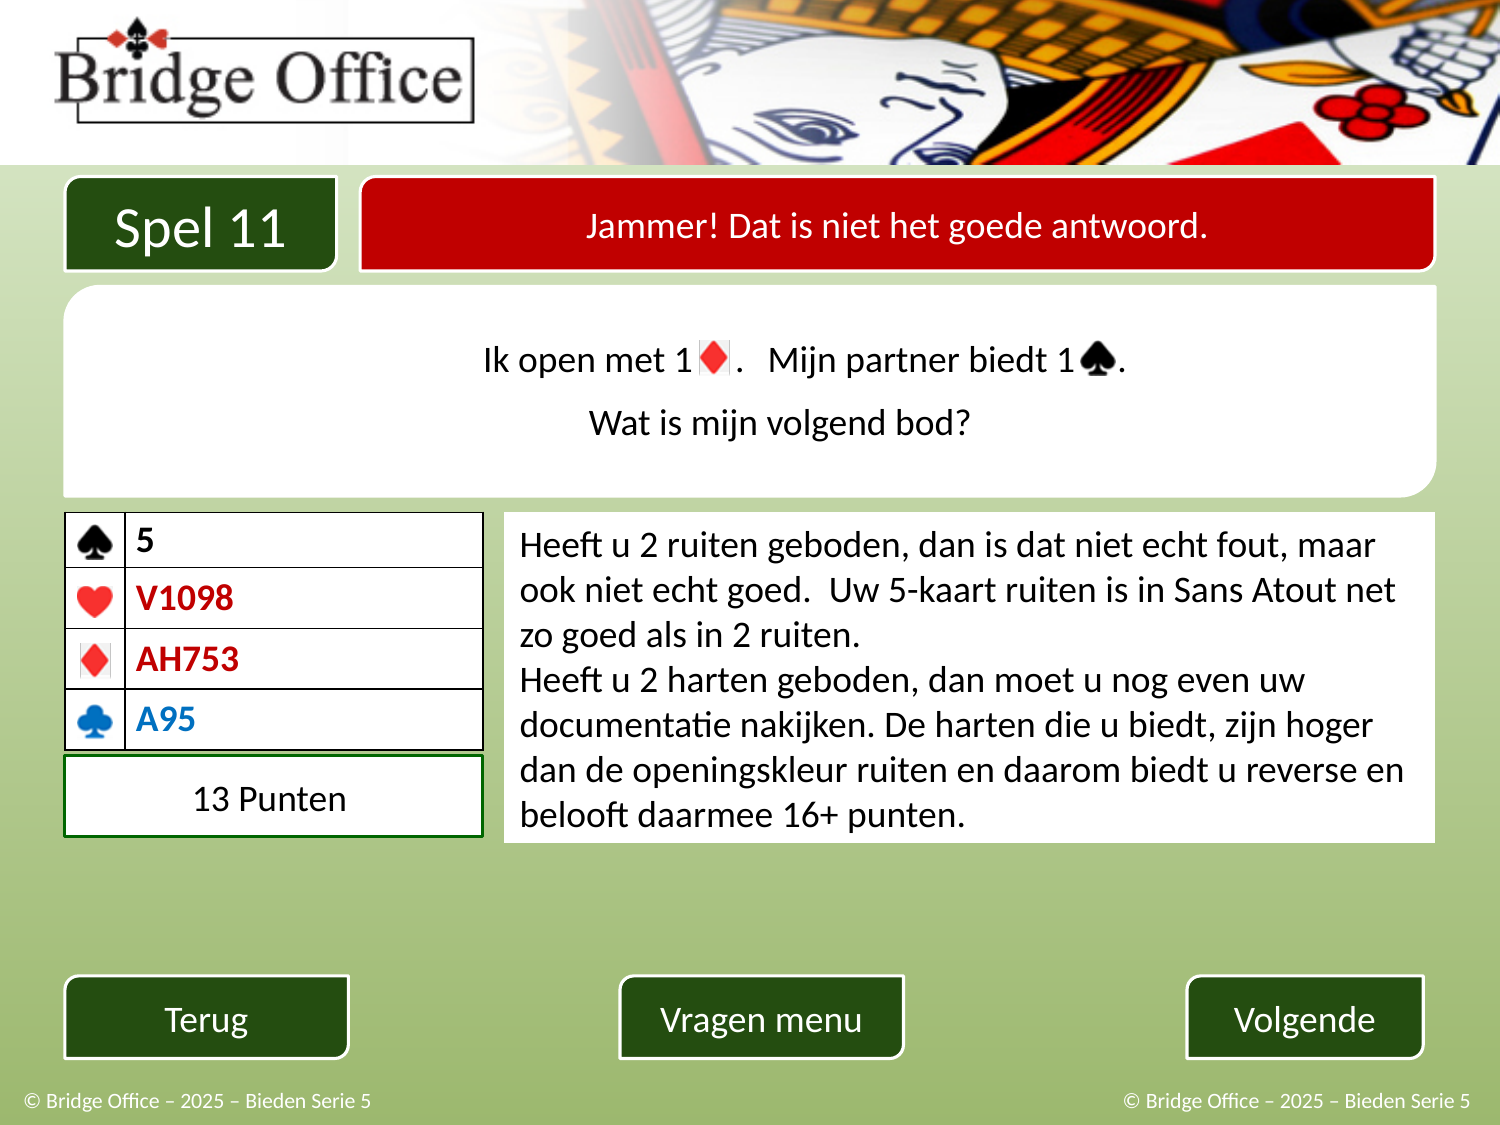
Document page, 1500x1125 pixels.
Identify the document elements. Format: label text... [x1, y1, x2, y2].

table_cell A95 [126, 690, 482, 749]
table_header [66, 513, 124, 567]
text_box © Bridge Office – 2025 – Bieden Serie 5 [1107, 1079, 1500, 1121]
table_cell [66, 568, 124, 628]
picture [77, 643, 114, 679]
table_cell V1098 [126, 568, 482, 628]
text_box Ik open met 1 . [468, 327, 845, 388]
picture [0, 0, 1500, 166]
table_header 5 [126, 513, 482, 567]
text_box Heeft u 2 ruiten geboden, dan is dat niet echt fout, maar ook niet echt goed. Uw 5-kaart ruiten is in Sans Atout net zo goed als in 2 ruiten. Heeft u 2 harten geboden, dan moet u nog even uw documentatie nakijken. De harten die u biedt, zijn hoger dan de openingskleur ruiten en daarom biedt u reverse en belooft daarmee 16+ punten. [504, 512, 1435, 843]
table_cell [66, 690, 124, 749]
picture [77, 585, 114, 618]
table_cell AH753 [126, 629, 482, 688]
picture [77, 524, 114, 561]
text_box 13 Punten [63, 754, 484, 838]
text_box [63, 284, 1437, 498]
table_cell [66, 629, 124, 688]
text_box Vragen menu [618, 974, 906, 1061]
text_box Mijn partner biedt 1 . [752, 327, 1145, 387]
picture [77, 703, 114, 740]
text_box Jammer! Dat is niet het goede antwoord. [358, 179, 1437, 273]
text_box © Bridge Office – 2025 – Bieden Serie 5 [8, 1079, 393, 1121]
text_box Terug [63, 974, 350, 1061]
text_box Volgende [1185, 974, 1425, 1061]
text_box Wat is mijn volgend bod? [573, 390, 995, 451]
picture [696, 340, 733, 376]
text_box Spel 11 [63, 179, 339, 273]
picture [1079, 340, 1116, 376]
